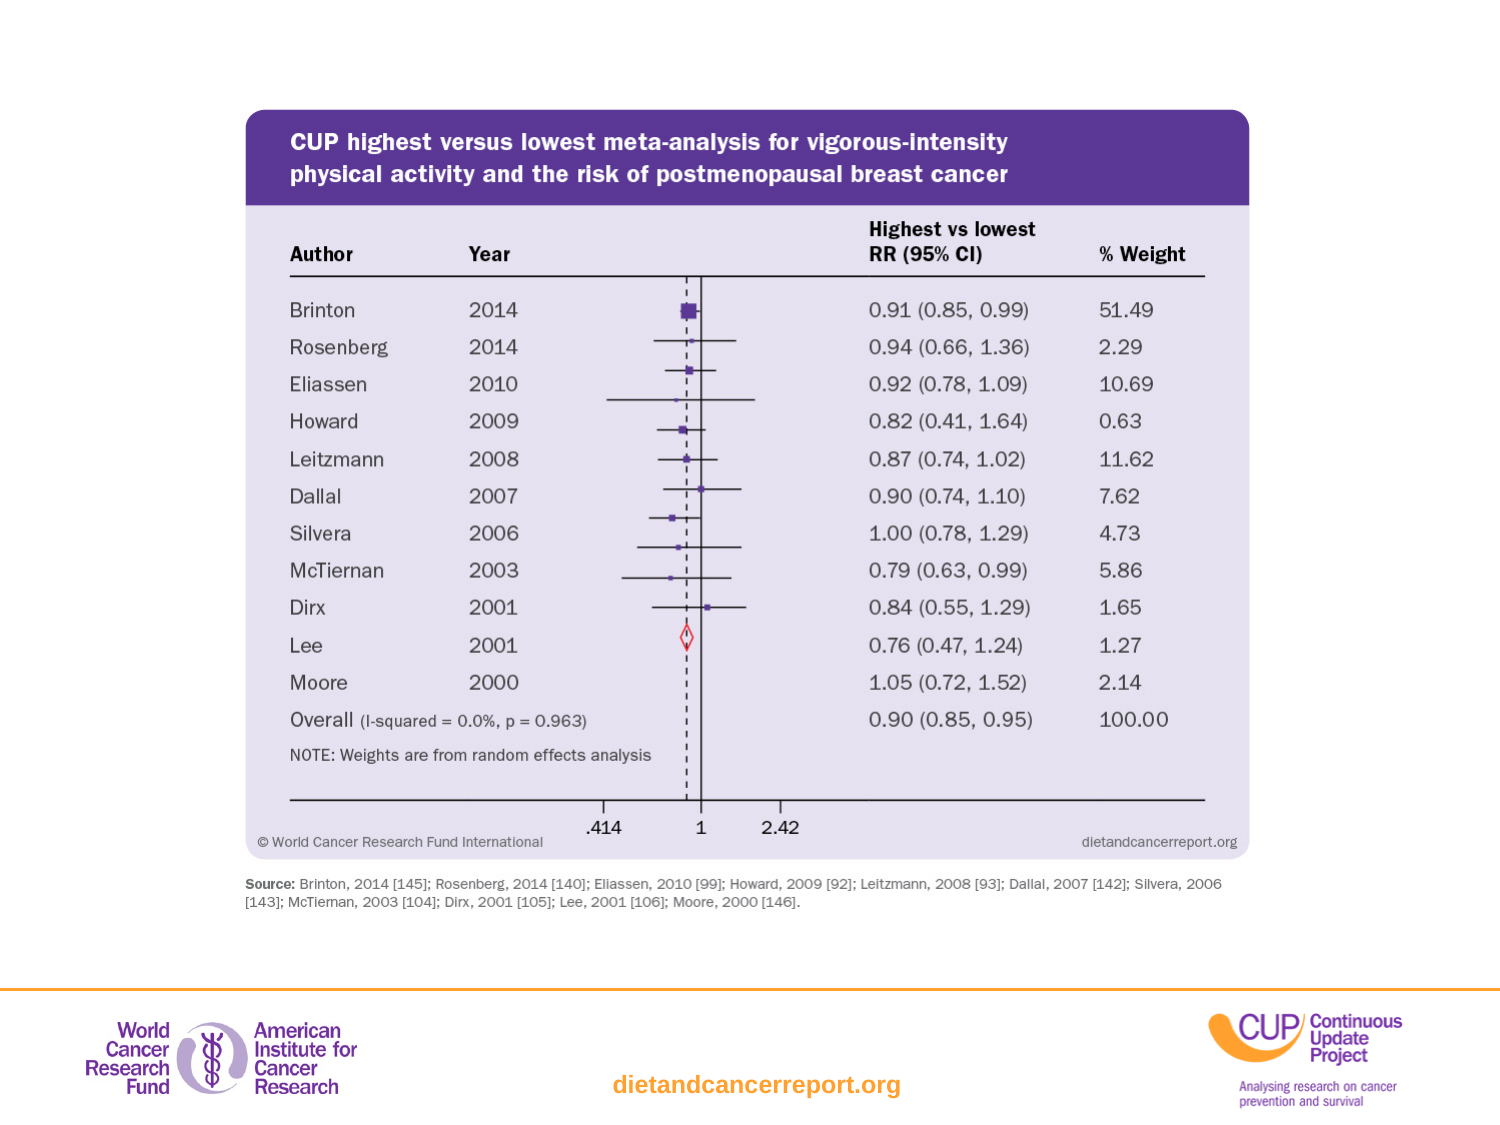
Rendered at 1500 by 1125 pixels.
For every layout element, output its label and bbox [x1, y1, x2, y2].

picture [86, 1022, 357, 1094]
picture [216, 80, 1280, 938]
picture [1207, 1013, 1403, 1109]
